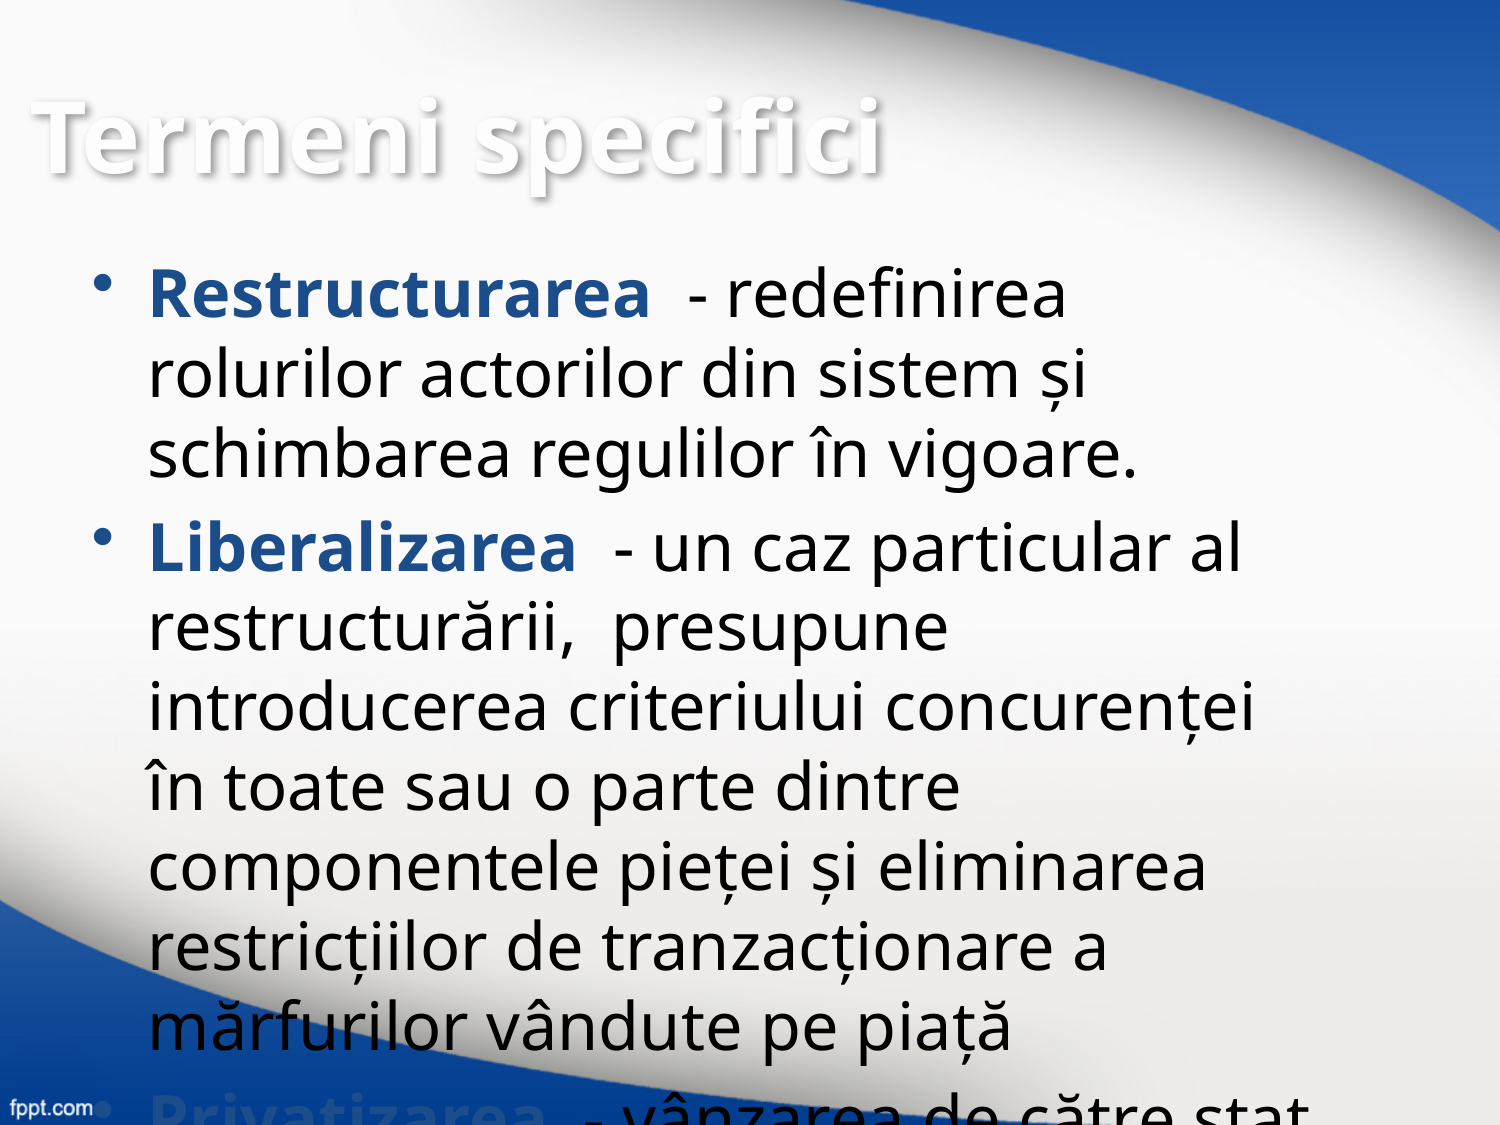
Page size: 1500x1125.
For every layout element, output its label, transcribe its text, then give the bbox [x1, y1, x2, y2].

list Restructurarea - redefinirea rolurilor actorilor din sistem şi schimbarea regulilor în vigoare. Liberalizarea - un caz particular al restructurării, presupune introducerea criteriului concurenţei în toate sau o parte dintre componentele pieţei şi eliminarea restricţiilor de tranzacţionare a mărfurilor vândute pe piaţă Privatizarea - vânzarea de către stat a unor proprietăţi către entităţi din sectorul privat. [76, 243, 1331, 544]
text_box Termeni specifici [14, 66, 901, 202]
picture [0, 0, 1500, 1125]
